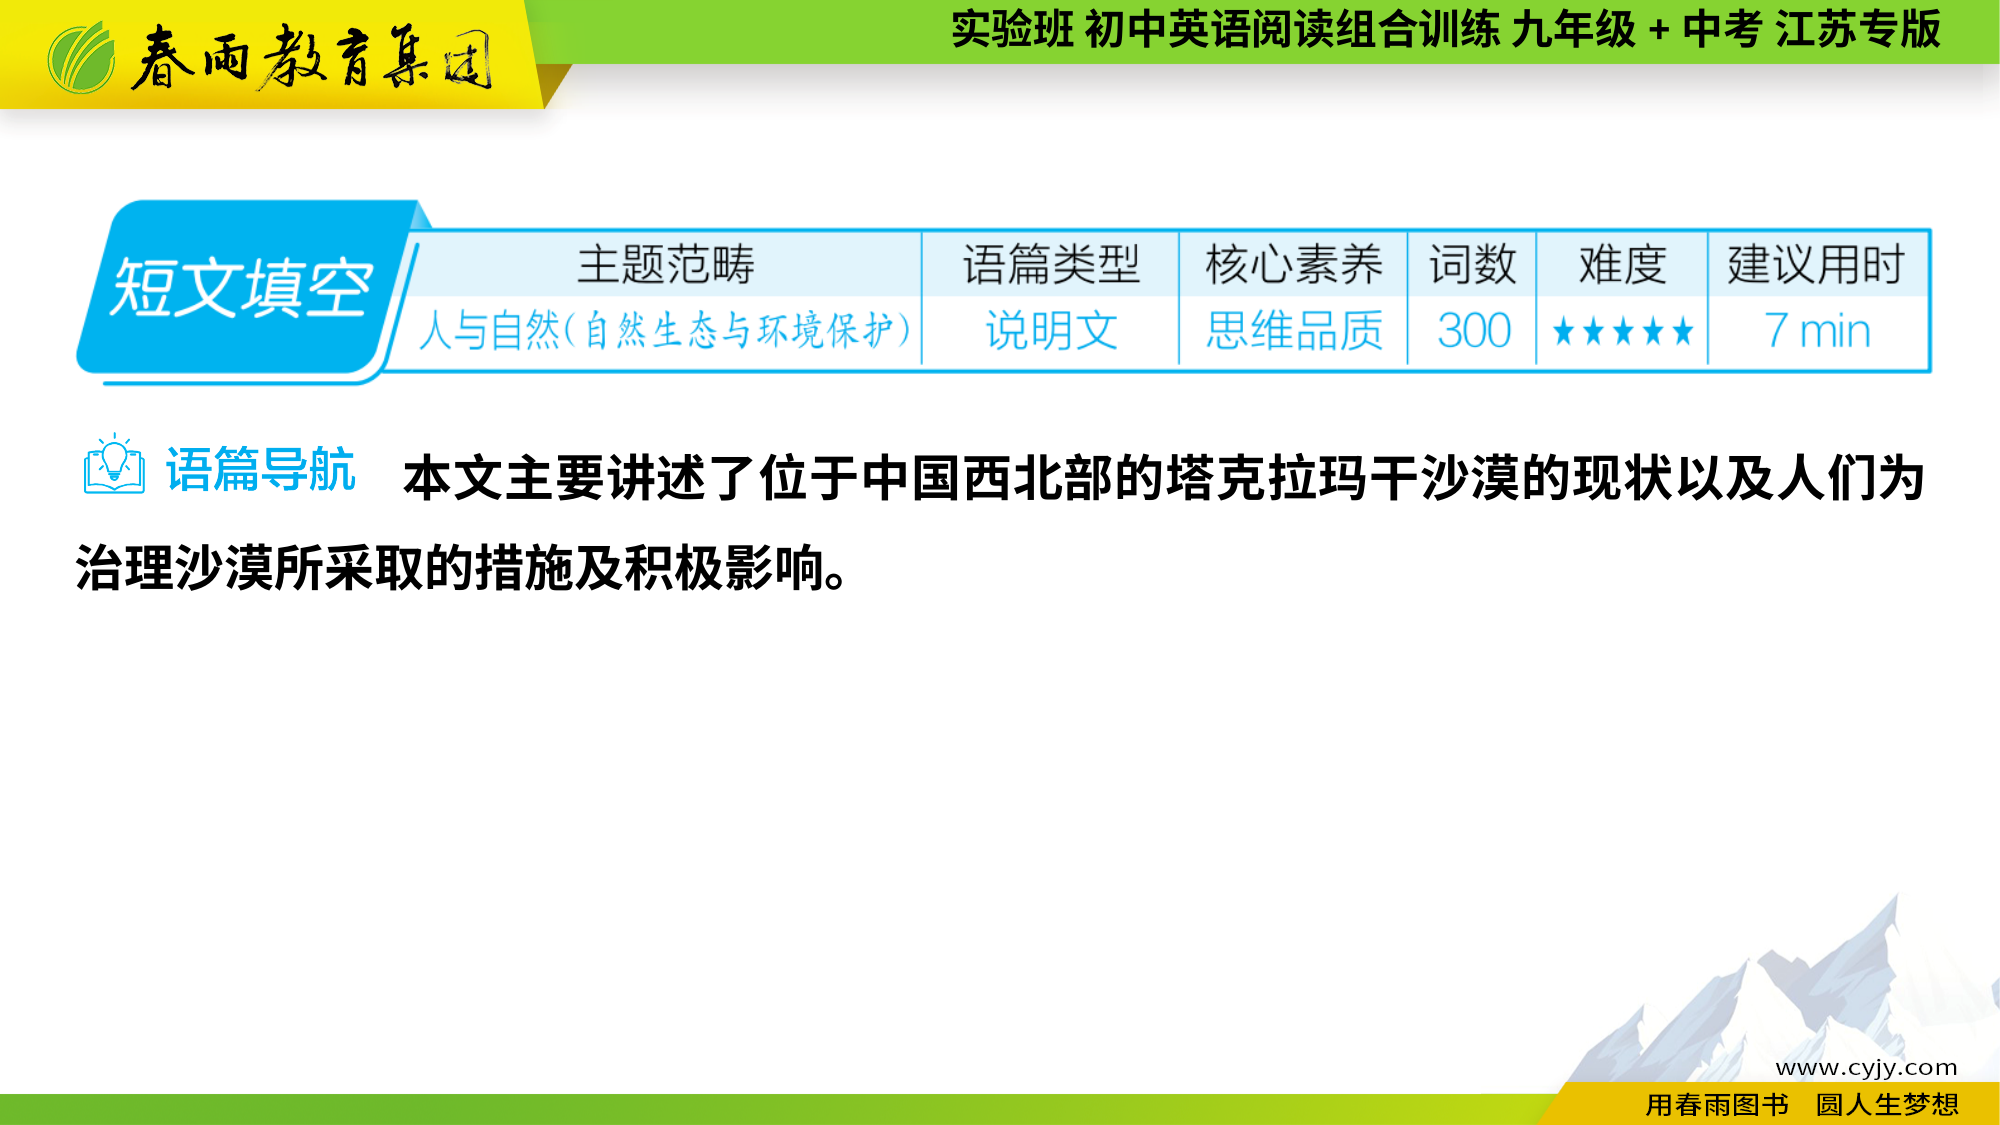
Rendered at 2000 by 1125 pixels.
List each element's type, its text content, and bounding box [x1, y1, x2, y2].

picture [0, 0, 2000, 1125]
list 本文主要讲述了位于中国西北部的塔克拉玛干沙漠的现状以及人们为治理沙漠所采取的措施及积极影响。 [59, 409, 1944, 595]
